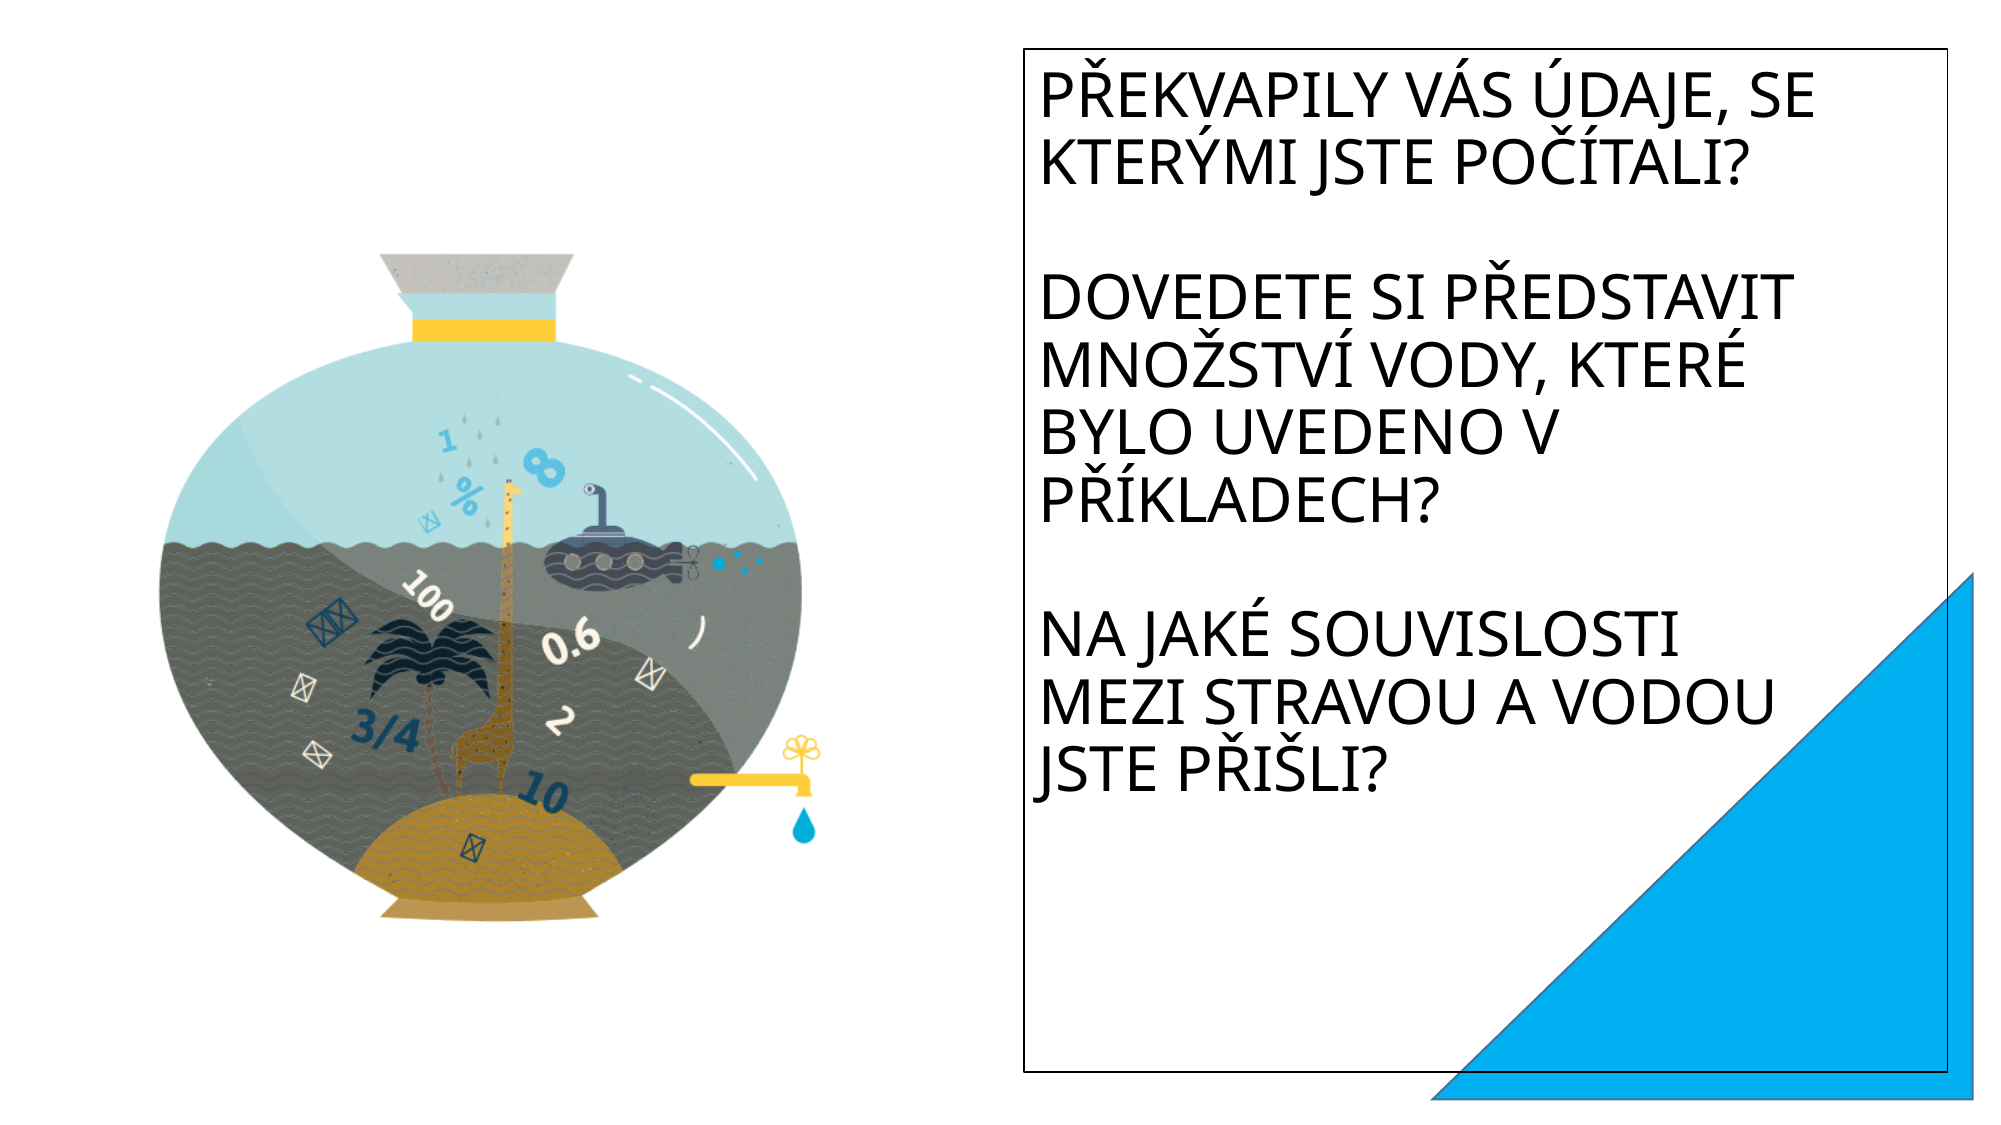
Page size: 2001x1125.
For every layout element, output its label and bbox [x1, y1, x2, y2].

text_box [1430, 571, 1974, 1101]
picture [52, 118, 902, 981]
text_box [1024, 48, 1948, 1073]
